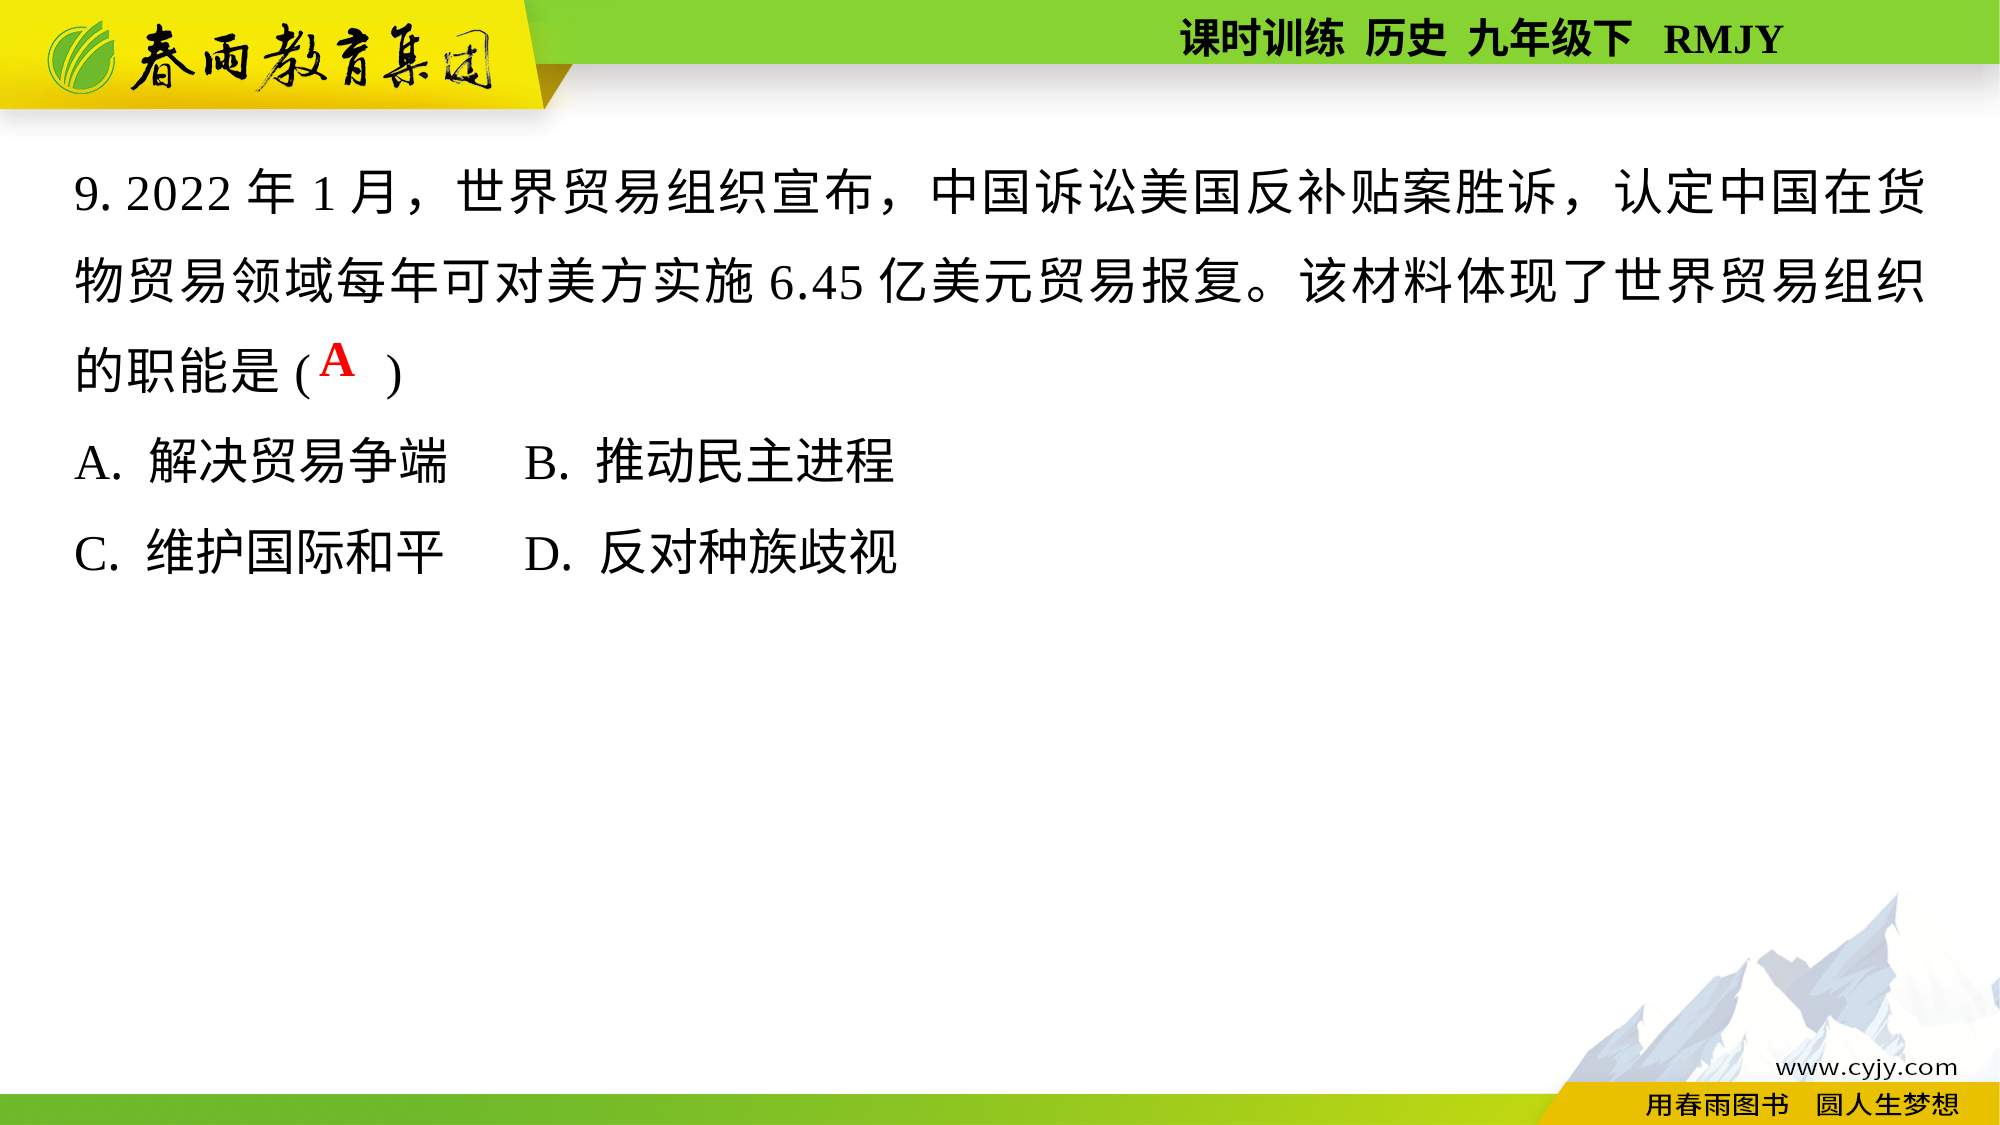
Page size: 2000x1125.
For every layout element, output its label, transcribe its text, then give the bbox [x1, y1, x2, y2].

list 9. 2022年1月，世界贸易组织宣布，中国诉讼美国反补贴案胜诉，认定中国在货物贸易领域每年可对美方实施6.45亿美元贸易报复。该材料体现了世界贸易组织的职能是( ) A. 解决贸易争端 B. 推动民主进程 C. 维护国际和平 D. 反对种族歧视 [59, 122, 1944, 592]
text_box A [304, 319, 371, 394]
picture [0, 0, 2000, 1125]
